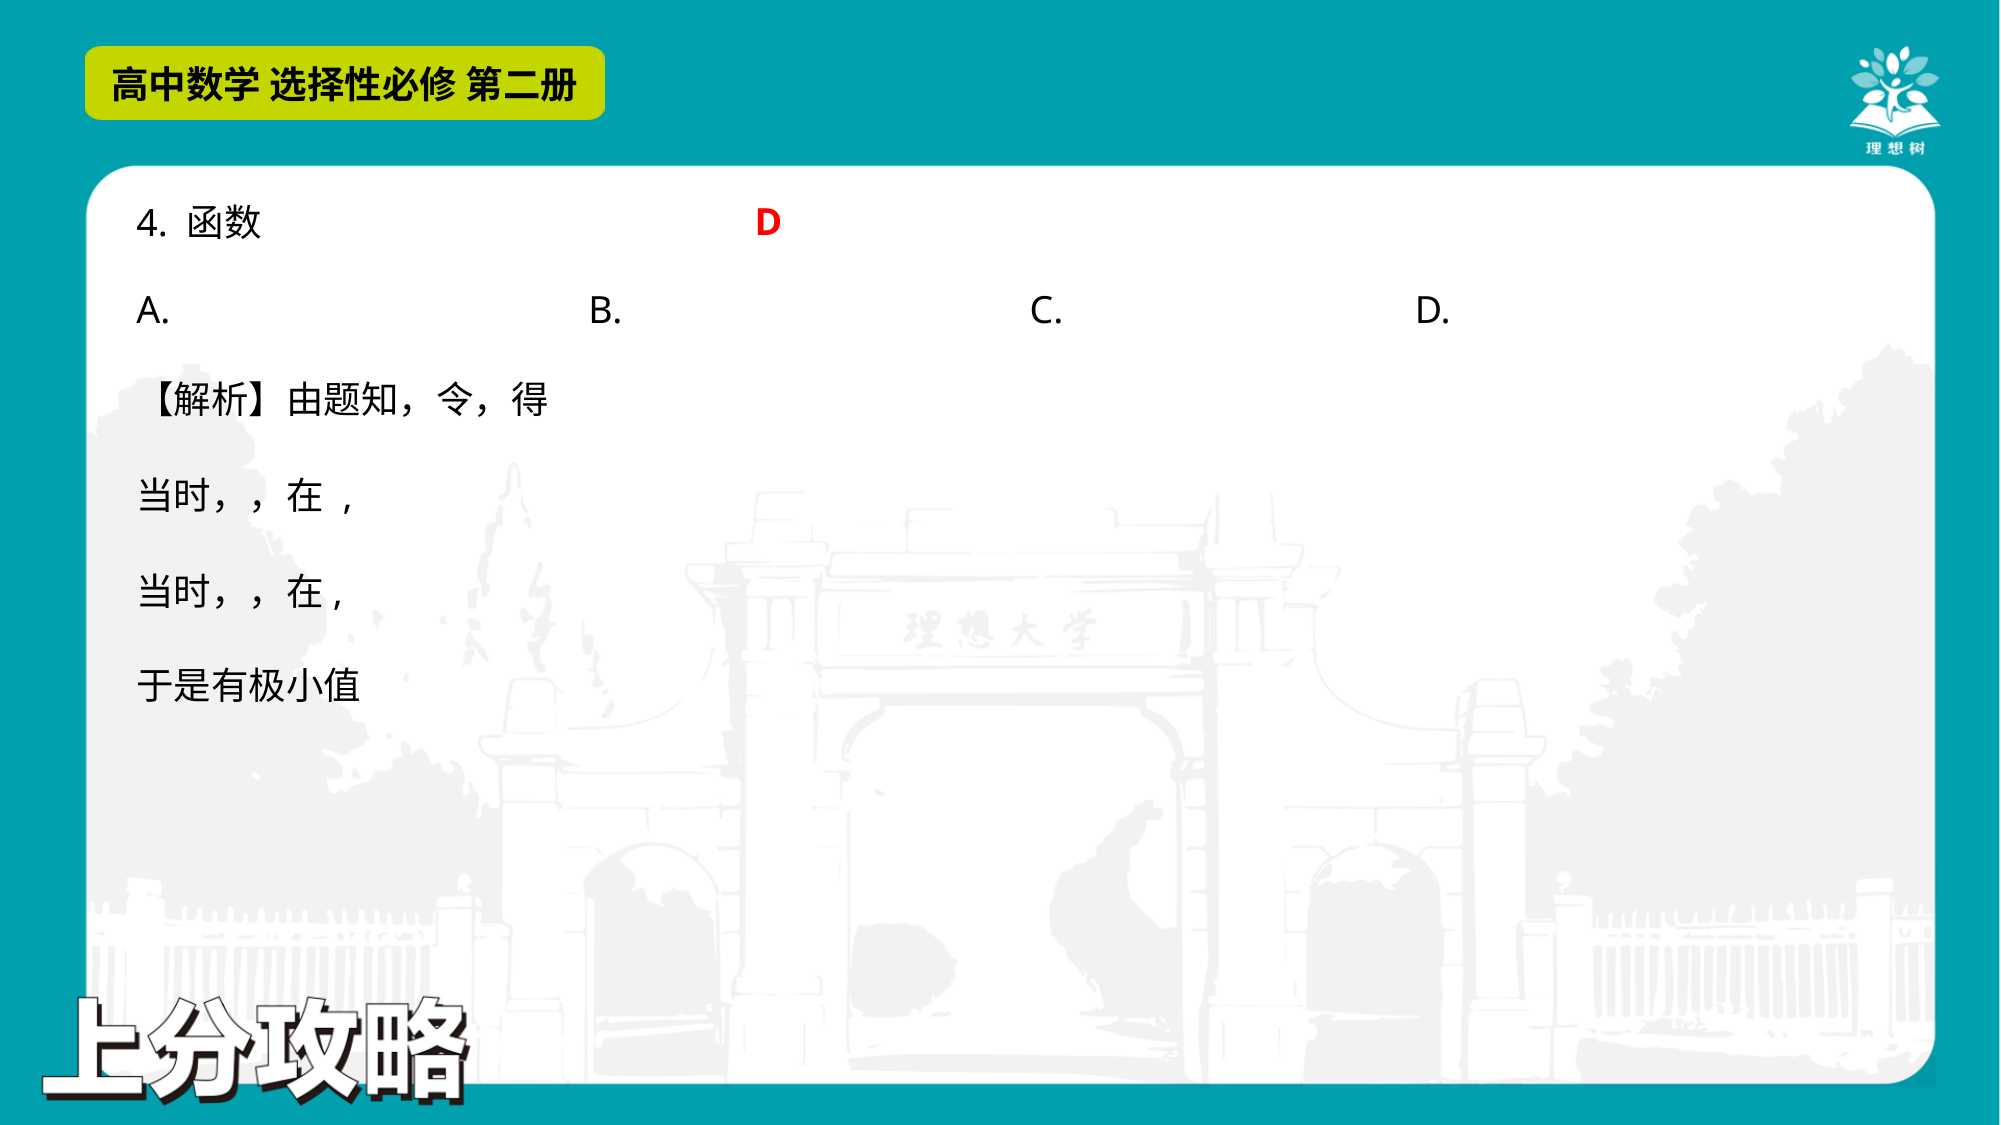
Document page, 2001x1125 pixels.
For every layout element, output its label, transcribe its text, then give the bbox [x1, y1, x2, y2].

text_box D [741, 176, 796, 237]
picture [0, 0, 2000, 1125]
